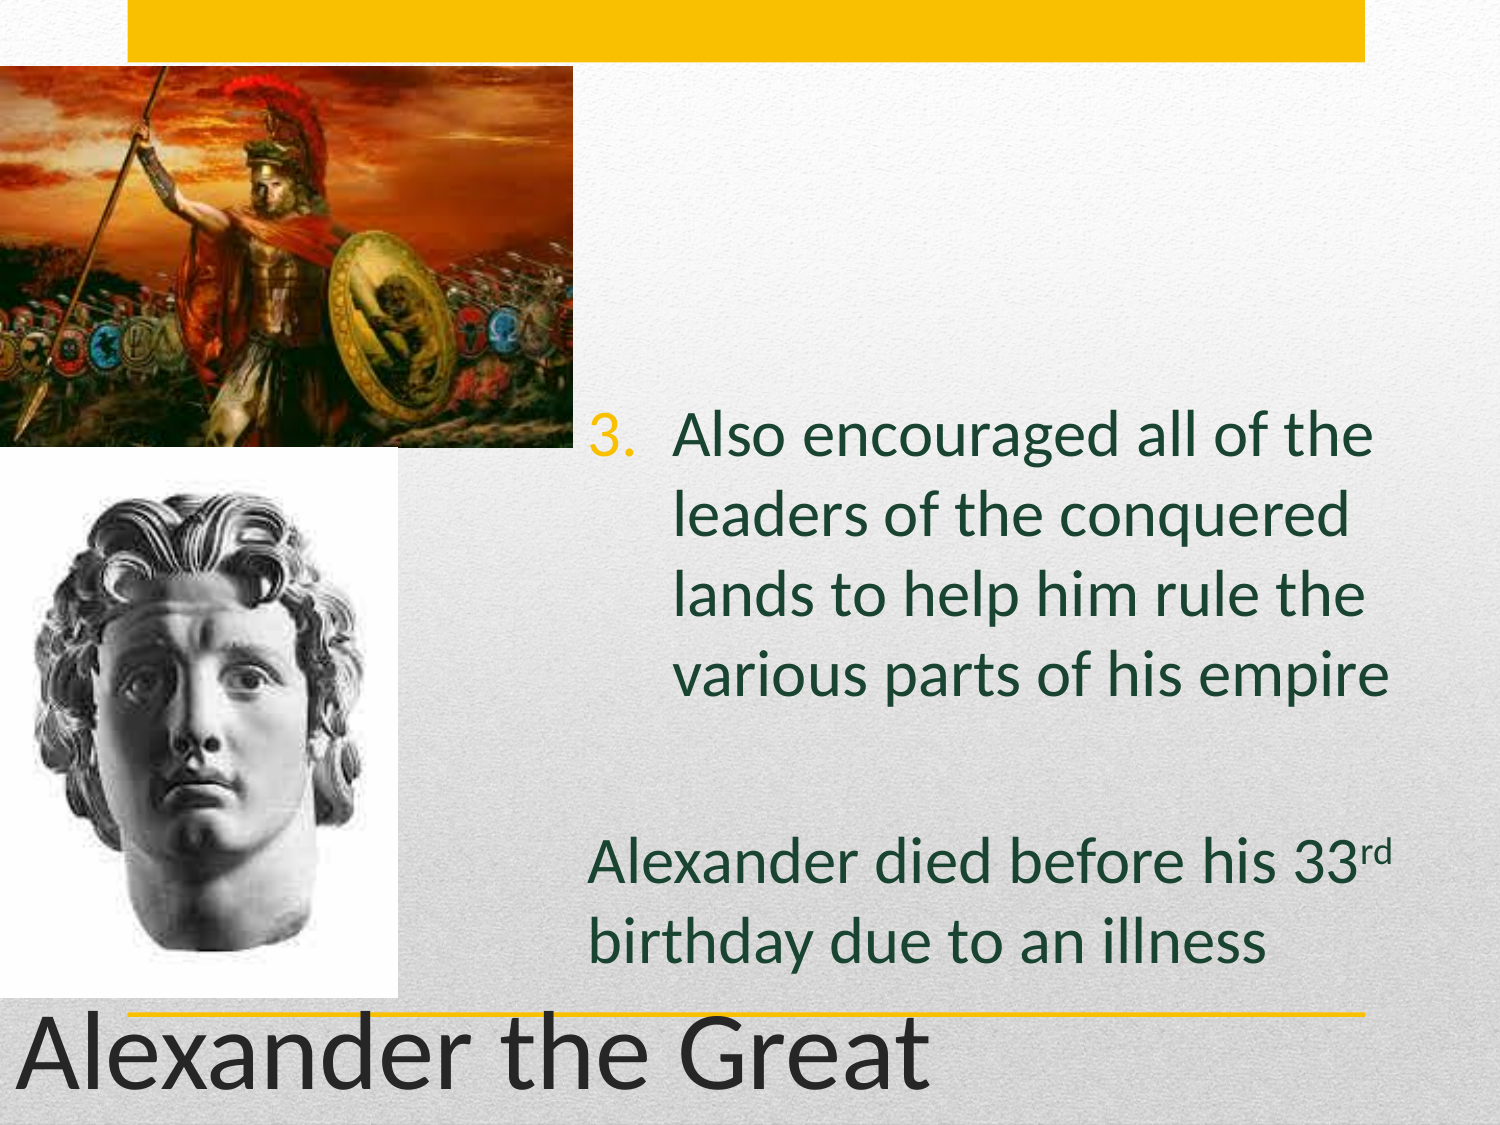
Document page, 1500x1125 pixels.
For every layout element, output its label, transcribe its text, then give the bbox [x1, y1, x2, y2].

list Also encouraged all of the leaders of the conquered lands to help him rule the various parts of his empire Alexander died before his 33rd birthday due to an illness [572, 269, 1500, 1098]
picture [0, 65, 574, 999]
title Alexander the Great [0, 856, 1113, 1120]
